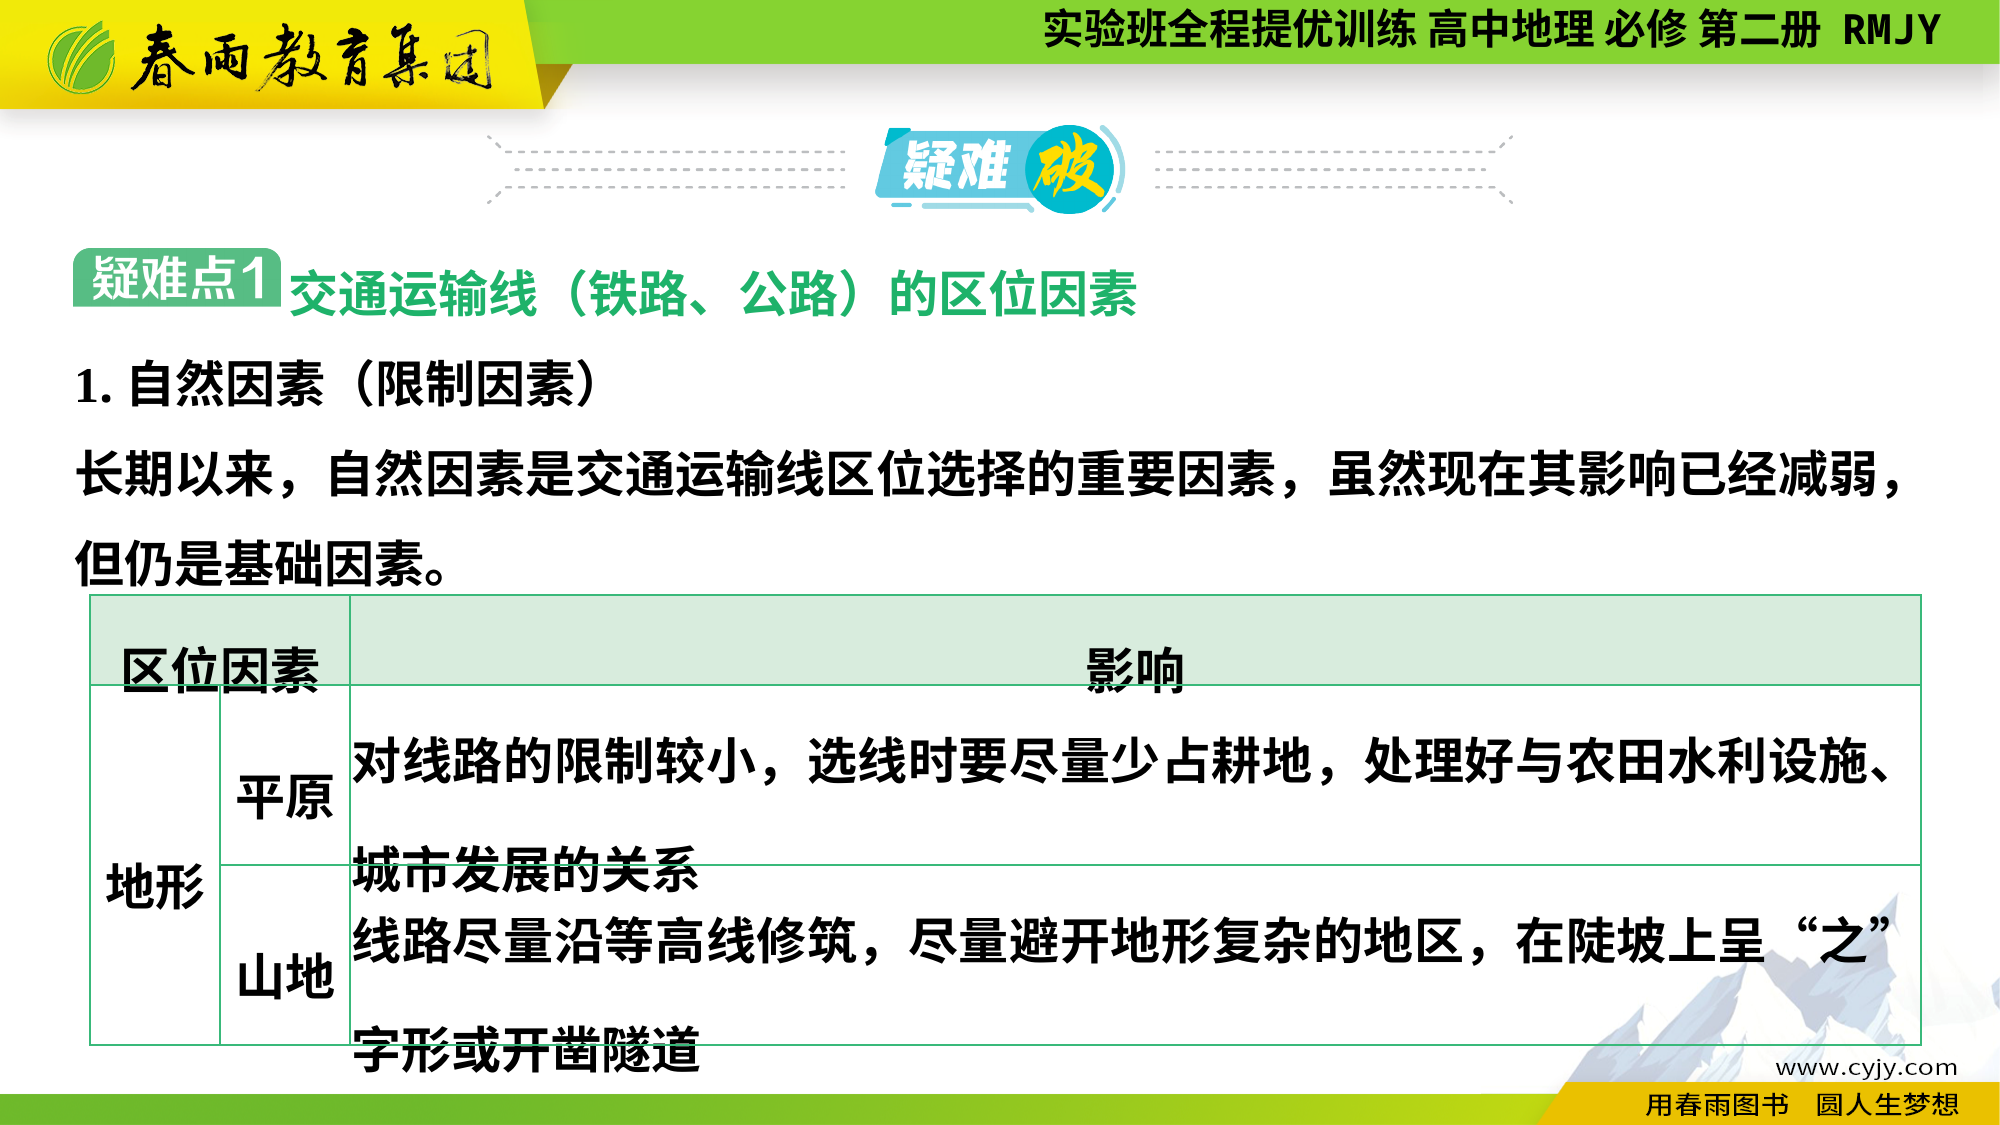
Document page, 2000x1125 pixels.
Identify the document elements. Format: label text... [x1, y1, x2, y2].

table_cell 平原 [221, 686, 349, 864]
table_header 影响 [351, 596, 1920, 684]
text_box 交通运输线（铁路、公路）的区位因素 1.自然因素（限制因素） 长期以来，自然因素是交通运输线区位选择的重要因素，虽然现在其影响已经减弱，但仍是基础因素。 [59, 224, 1944, 600]
table_cell 山地 [221, 866, 349, 1044]
picture [0, 0, 2000, 1125]
table_cell 线路尽量沿等高线修筑，尽量避开地形复杂的地区，在陡坡上呈“之”字形或开凿隧道 [351, 866, 1920, 1044]
table_header 区位因素 [91, 596, 349, 684]
table_cell 对线路的限制较小，选线时要尽量少占耕地，处理好与农田水利设施、城市发展的关系 [351, 686, 1920, 864]
table_cell 地形 [91, 686, 219, 1044]
